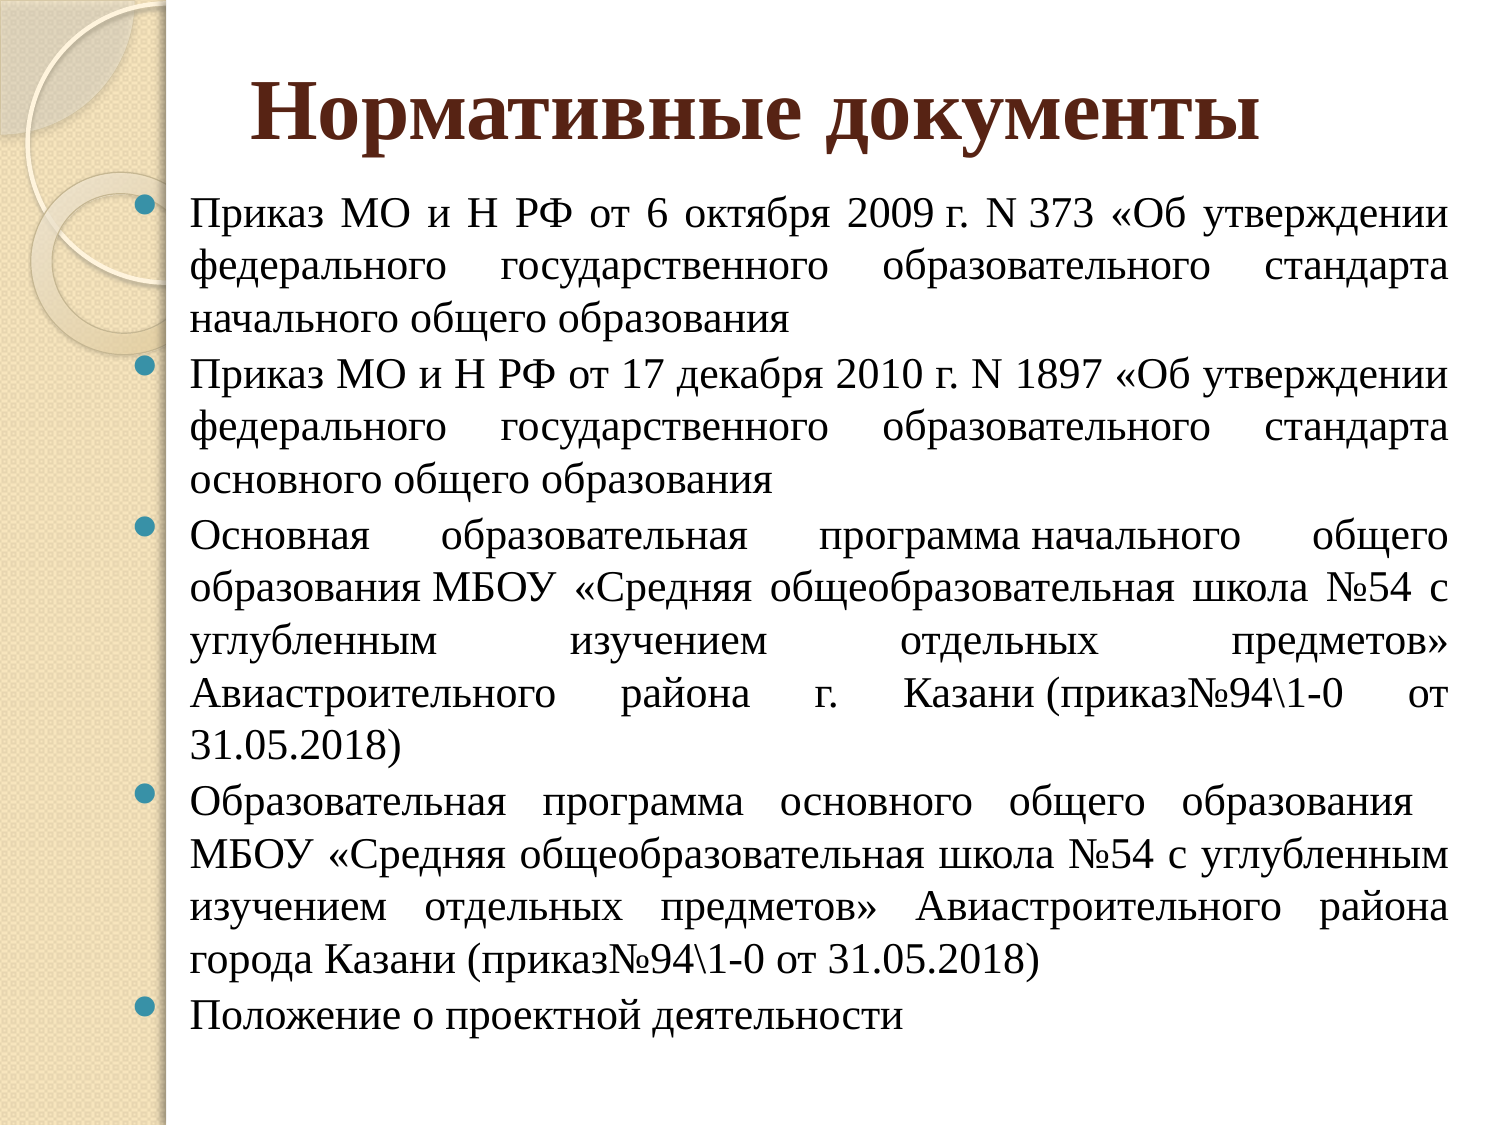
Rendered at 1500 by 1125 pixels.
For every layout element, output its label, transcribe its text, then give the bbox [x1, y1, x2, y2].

list Приказ МО и Н РФ от 6 октября 2009 г. N 373 «Об утверждении федерального государственного образовательного стандарта начального общего образования Приказ МО и Н РФ от 17 декабря 2010 г. N 1897 «Об утверждении федерального государственного образовательного стандарта основного общего образования Основная образовательная программа начального общего образования МБОУ «Средняя общеобразовательная школа №54 с углубленным изучением отдельных предметов» Авиастроительного района г. Казани (приказ№94\1-0 от 31.05.2018) Образовательная программа основного общего образования МБОУ «Средняя общеобразовательная школа №54 с углубленным изучением отдельных предметов» Авиастроительного района города Казани (приказ№94\1-0 от 31.05.2018) Положение о проектной деятельности [117, 175, 1466, 1067]
title Нормативные документы [235, 45, 1466, 164]
